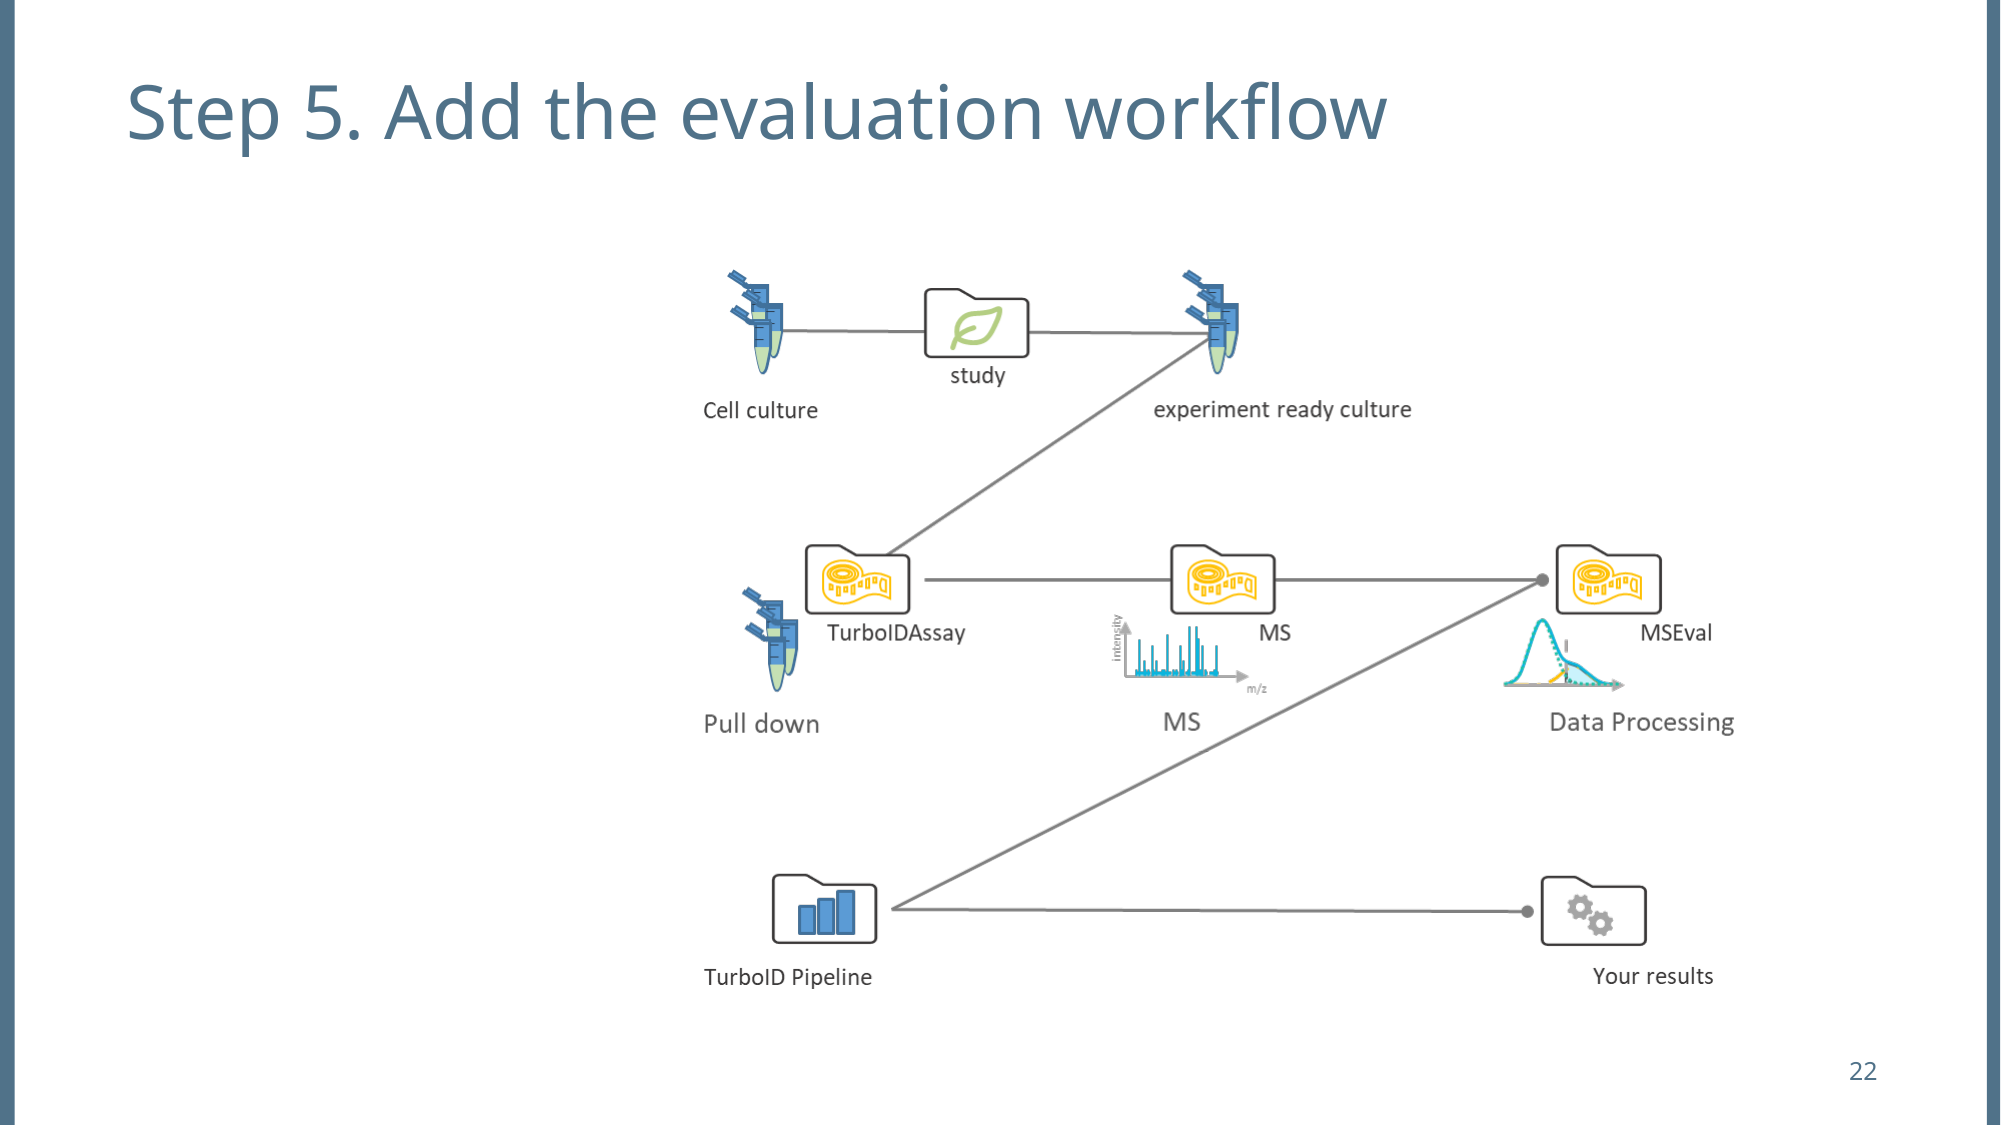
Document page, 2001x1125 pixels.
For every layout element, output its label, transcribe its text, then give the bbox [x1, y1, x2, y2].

picture [684, 264, 1755, 1008]
slide_number 22 [1442, 1042, 1893, 1103]
title Step 5. Add the evaluation workflow [111, 1, 1891, 219]
